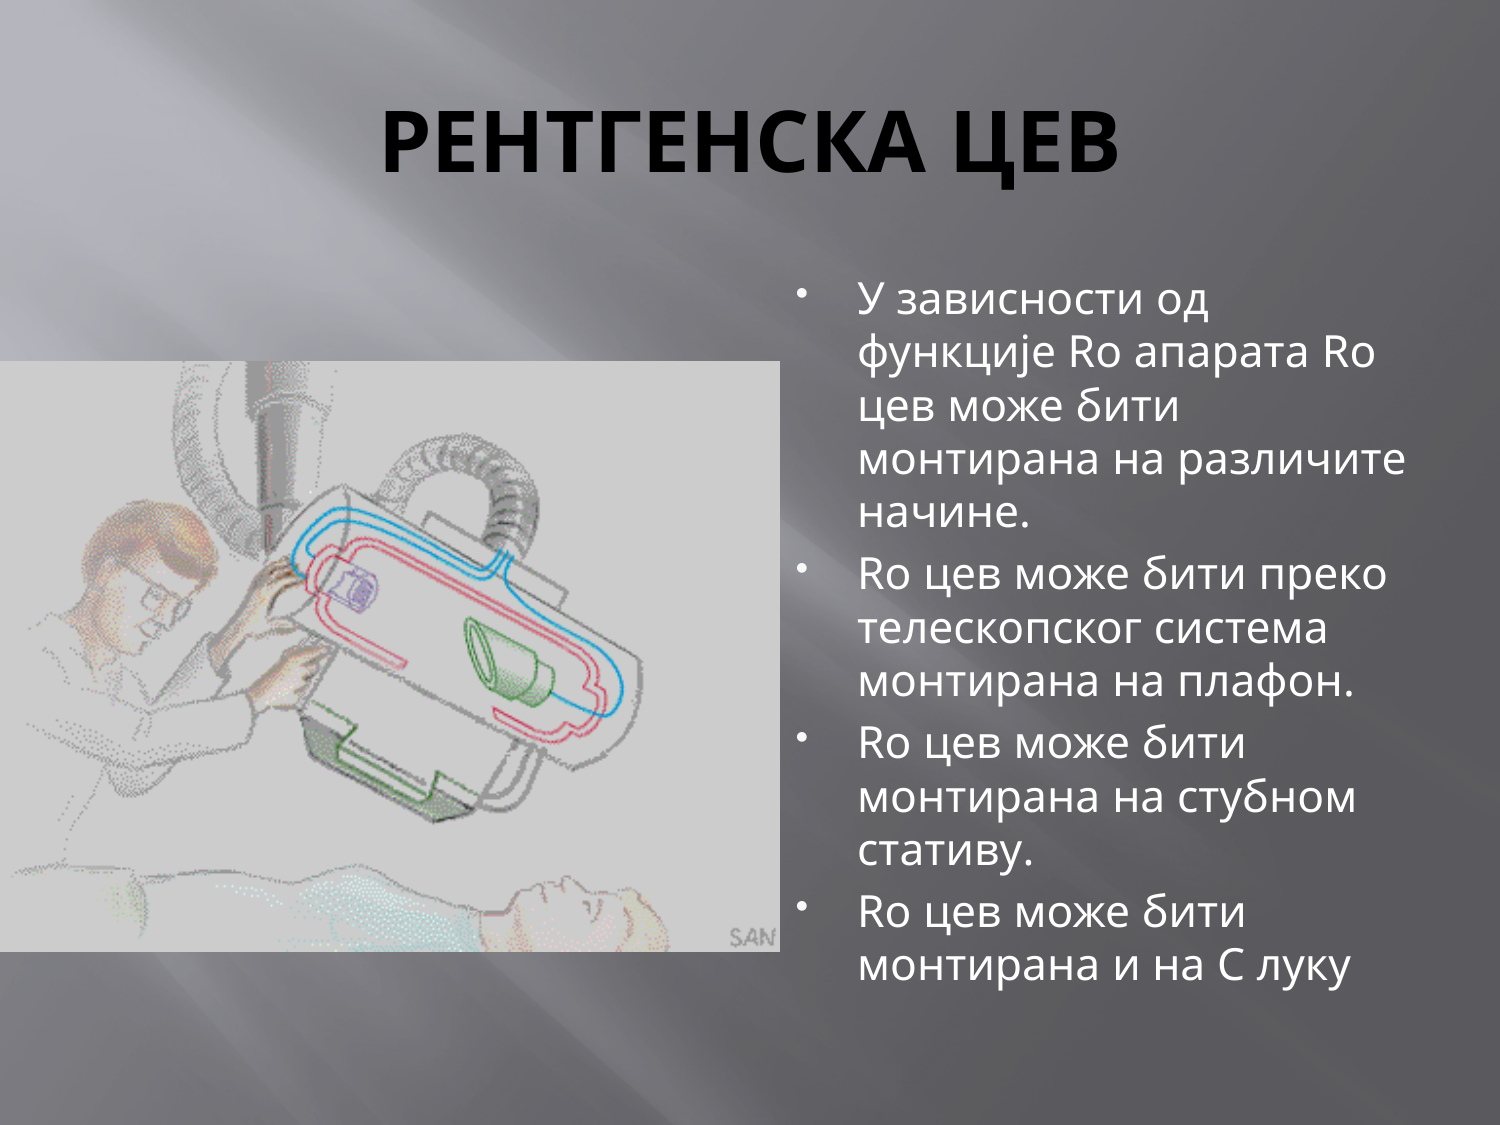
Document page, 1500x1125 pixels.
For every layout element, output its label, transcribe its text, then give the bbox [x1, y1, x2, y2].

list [0, 361, 780, 953]
title РЕНТГЕНСКА ЦЕВ [75, 45, 1425, 233]
list У зависности од функције Ro апарата Ro цев може бити монтирана на различите начине. Ro цев може бити преко телескопског система монтирана на плафон. Ro цев може бити монтирана на стубном стативу. Ro цев може бити монтирана и на С луку [762, 262, 1425, 1005]
